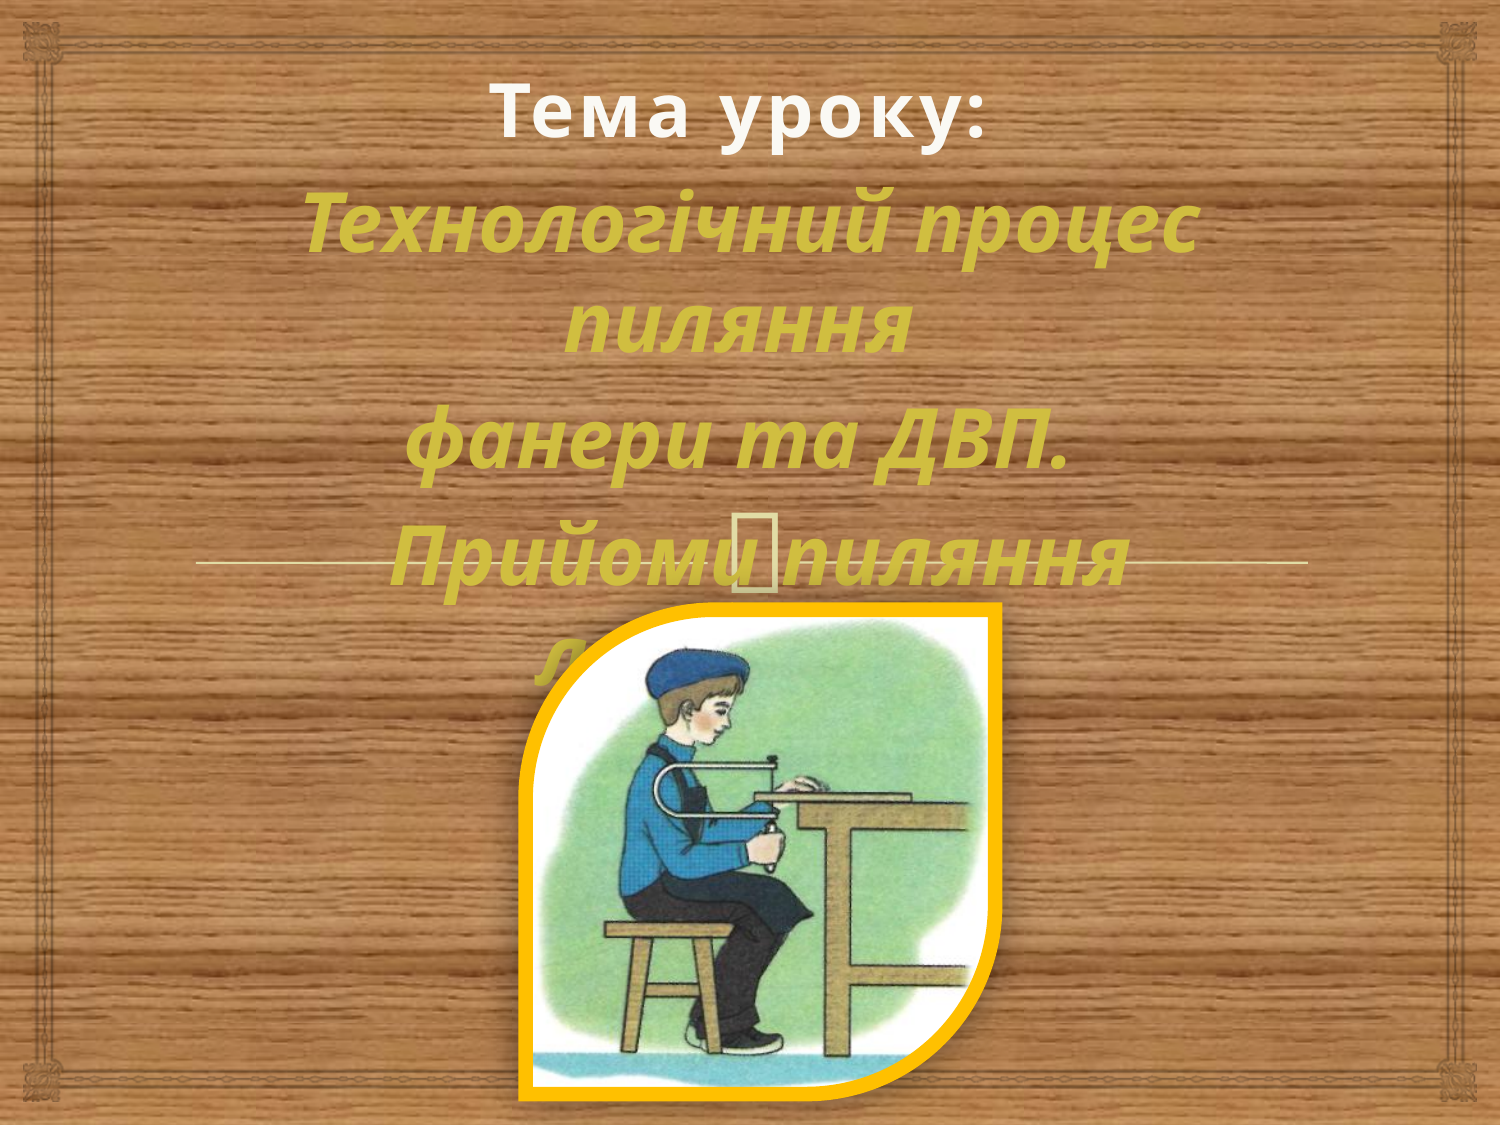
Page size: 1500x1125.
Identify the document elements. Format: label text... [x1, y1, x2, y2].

picture [0, 0, 1500, 1125]
subtitle Тема уроку: Технологічний процес пиляння фанери та ДВП. Прийоми пиляння лобзиком. [135, 54, 1365, 468]
